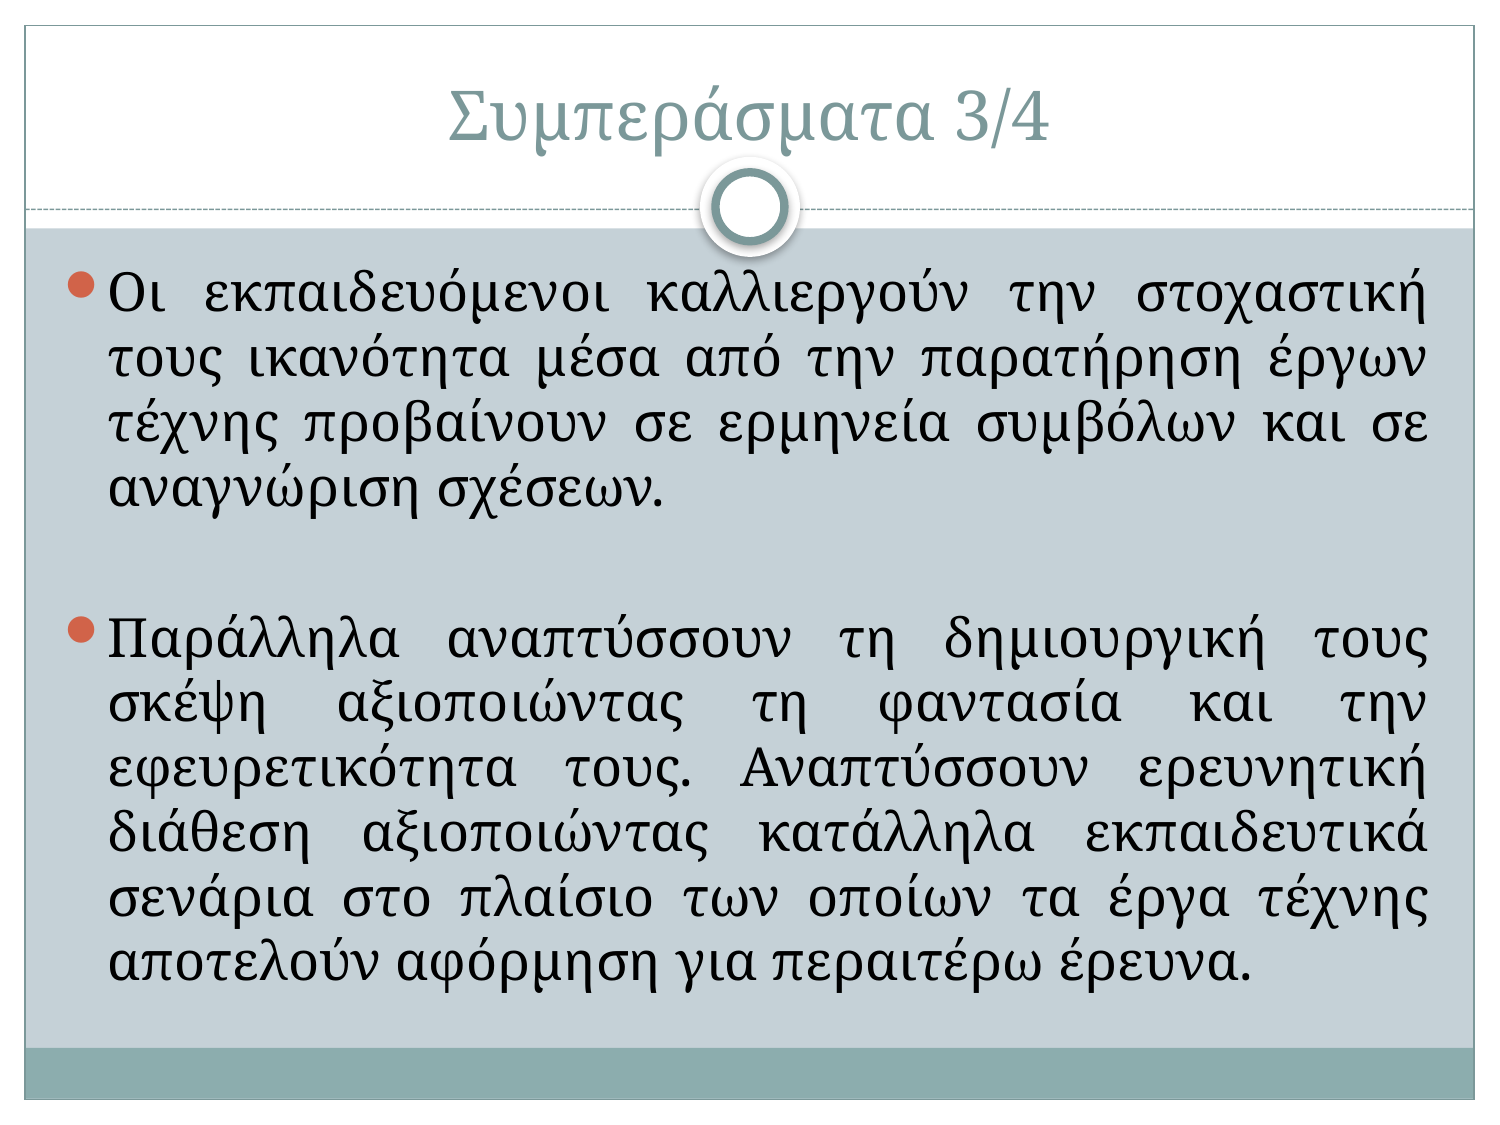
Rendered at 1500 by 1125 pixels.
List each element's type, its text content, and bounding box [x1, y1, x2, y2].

title Συμπεράσματα 3/4 [49, 37, 1450, 162]
list Οι εκπαιδευόμενοι καλλιεργούν την στοχαστική τους ικανότητα μέσα από την παρατήρηση έργων τέχνης προβαίνουν σε ερμηνεία συμβόλων και σε αναγνώριση σχέσεων. Παράλληλα αναπτύσσουν τη δημιουργική τους σκέψη αξιοποιώντας τη φαντασία και την εφευρετικότητα τους. Αναπτύσσουν ερευνητική διάθεση αξιοποιώντας κατάλληλα εκπαιδευτικά σενάρια στο πλαίσιο των οποίων τα έργα τέχνης αποτελούν αφόρμηση για περαιτέρω έρευνα. [49, 250, 1445, 1001]
